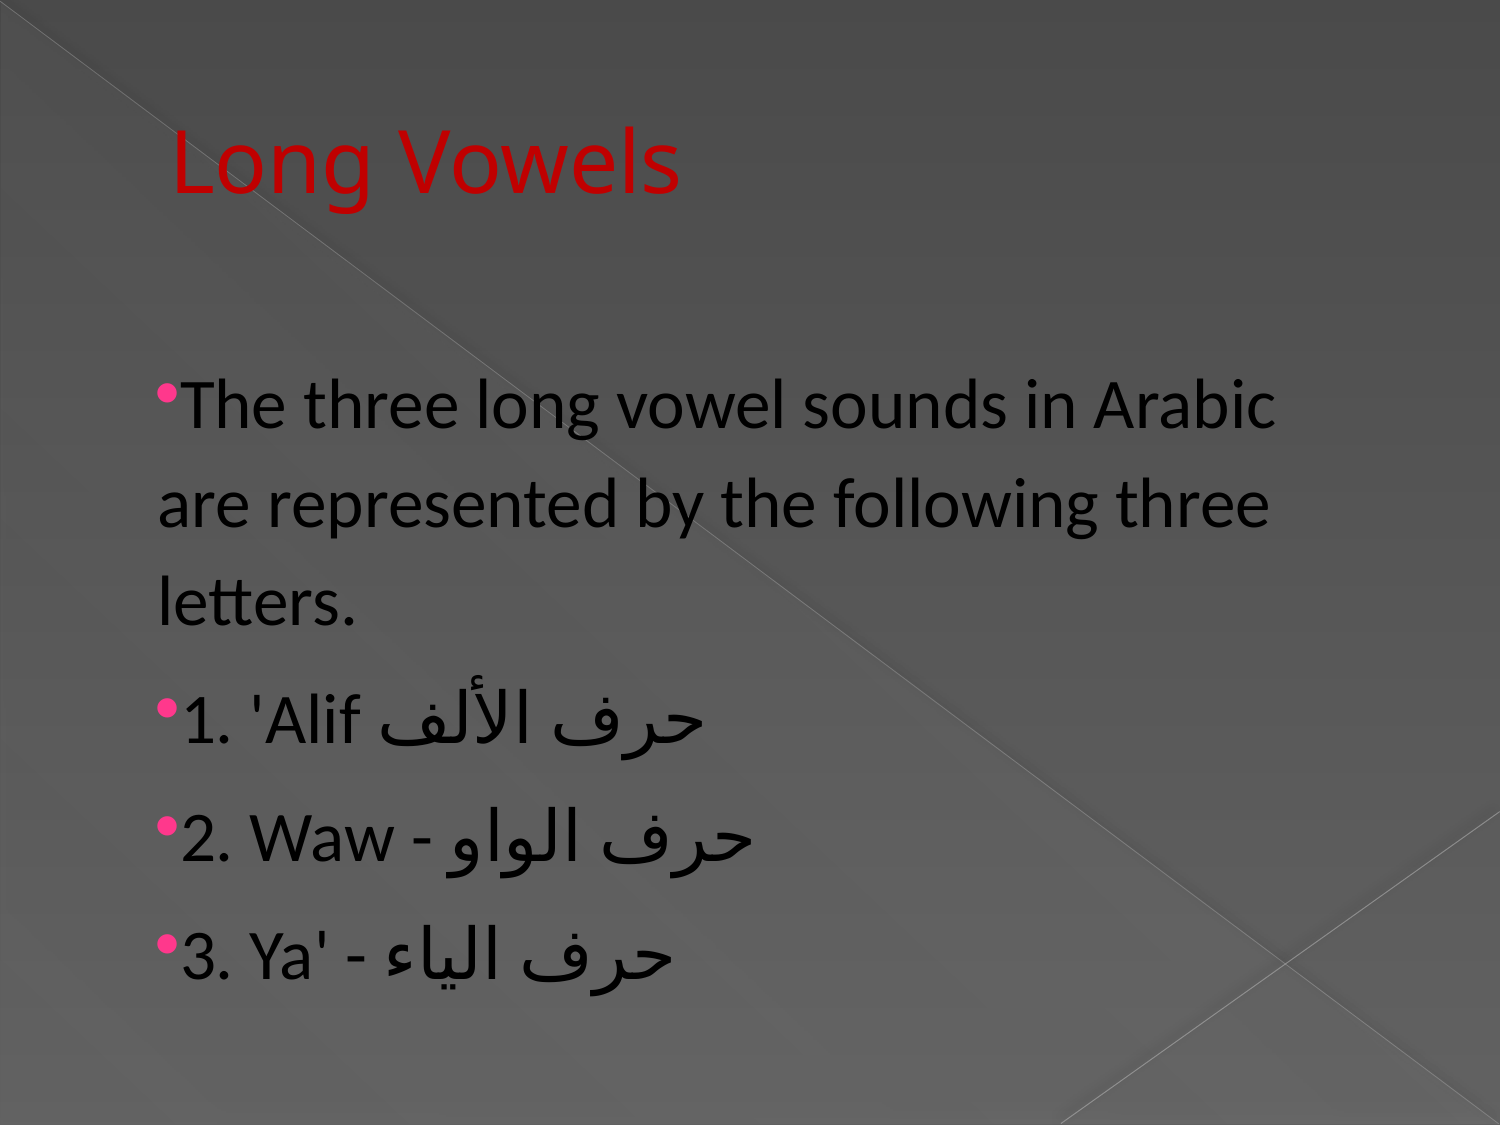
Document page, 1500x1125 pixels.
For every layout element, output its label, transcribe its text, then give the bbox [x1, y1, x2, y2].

title Long Vowels [75, 43, 1425, 274]
list The three long vowel sounds in Arabic are represented by the following three letters. 1. 'Alif حرف الألف 2. Waw - حرف الواو 3. Ya' - حرف الياء [143, 337, 1359, 1005]
